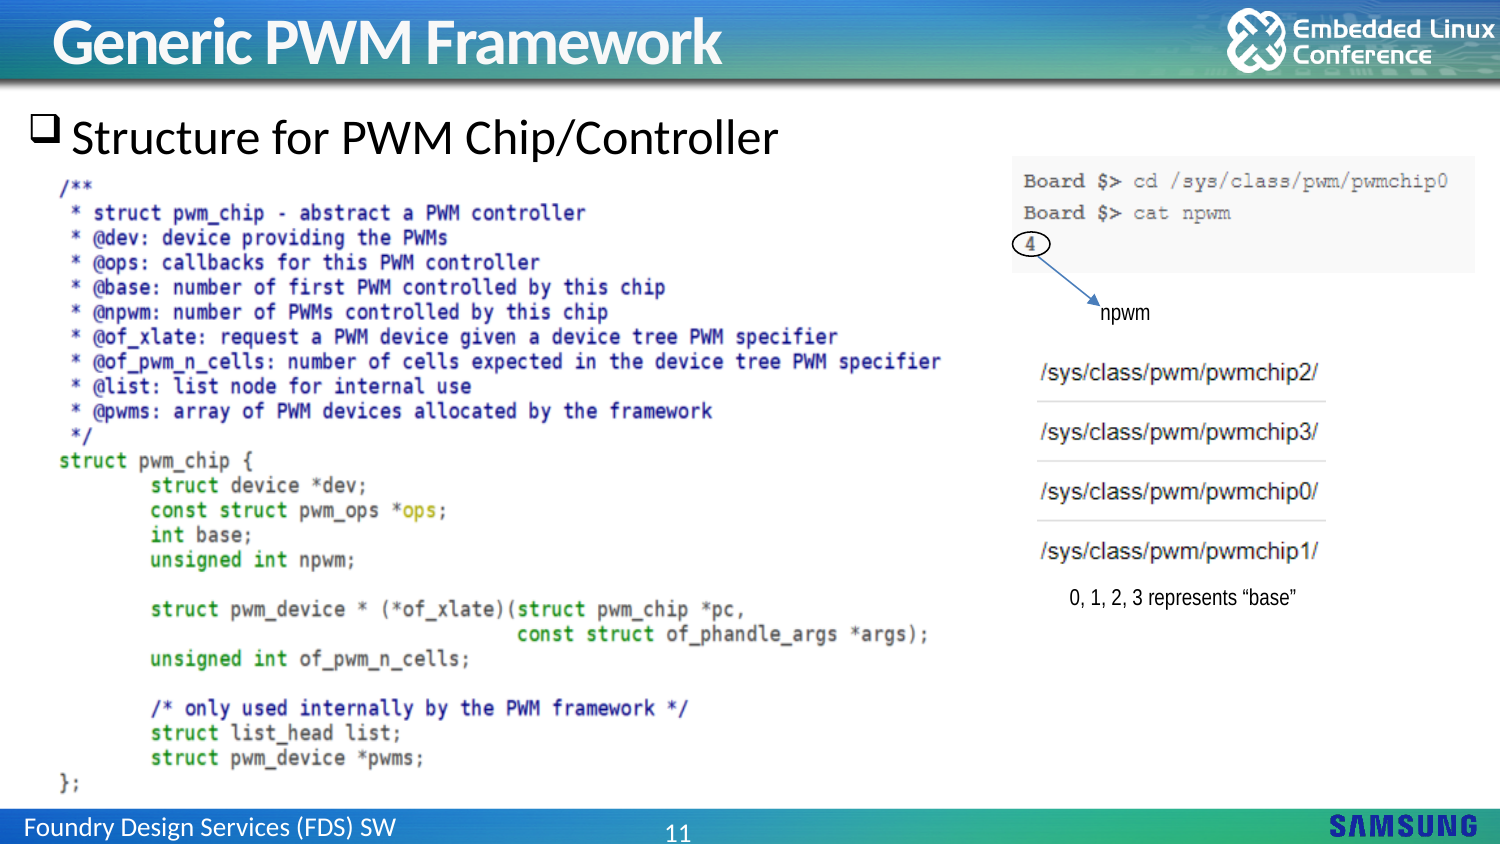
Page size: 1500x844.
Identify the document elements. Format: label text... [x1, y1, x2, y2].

title Generic PWM Framework [37, 0, 1409, 77]
list Structure for PWM Chip/Controller [12, 96, 1488, 172]
text_box 0, 1, 2, 3 represents “base” [1039, 582, 1327, 618]
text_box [1037, 255, 1101, 307]
text_box npwm [1081, 289, 1170, 332]
picture [0, 0, 1500, 844]
